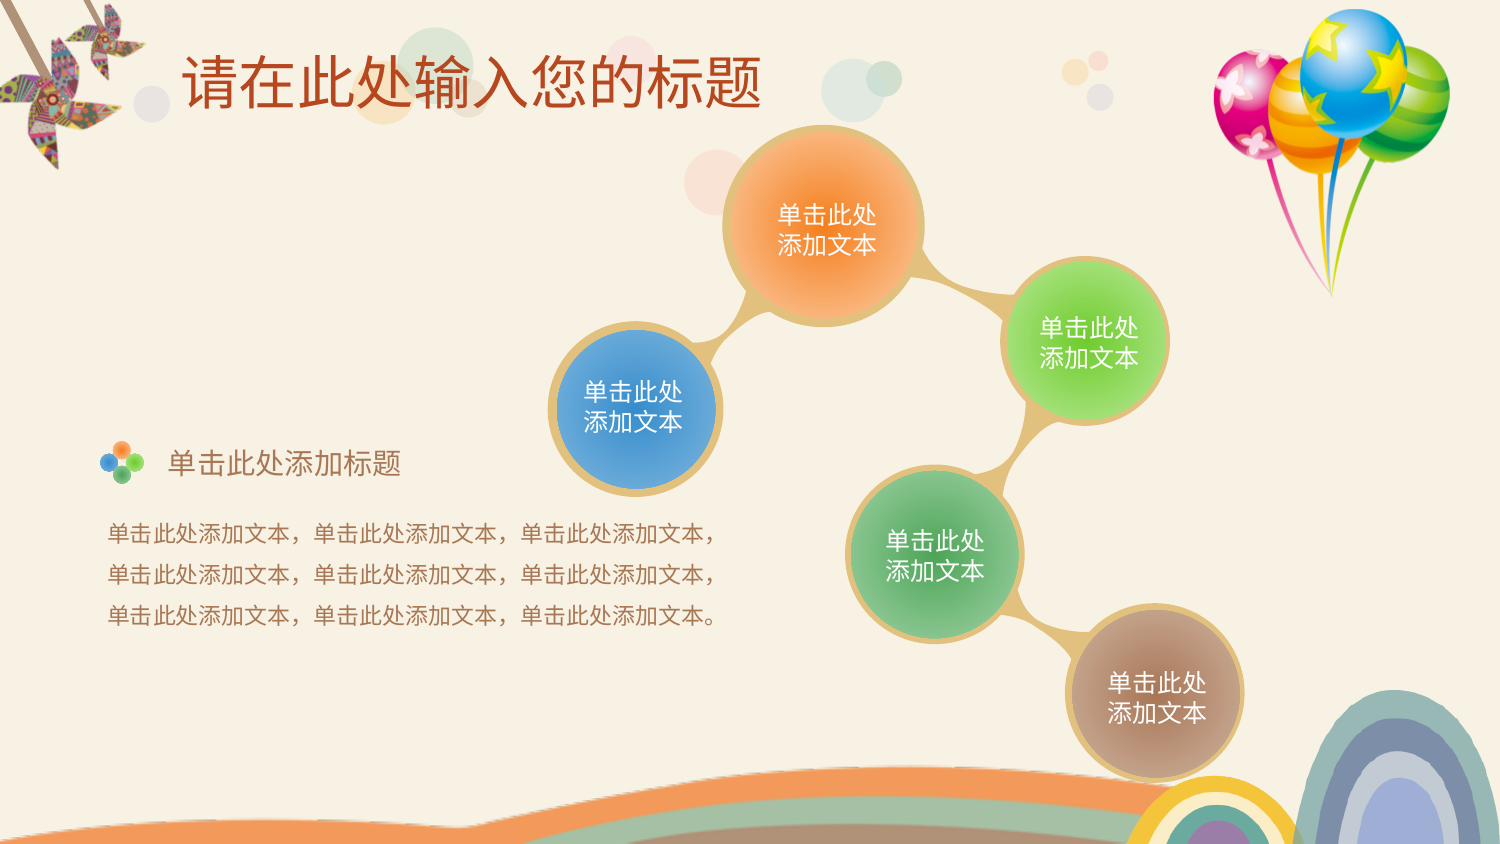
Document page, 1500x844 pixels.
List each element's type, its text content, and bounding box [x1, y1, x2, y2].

text_box [731, 132, 918, 319]
picture [0, 0, 152, 185]
text_box 请在此处输入您的标题 [165, 39, 935, 124]
text_box 单击此处添加文本，单击此处添加文本，单击此处添加文本， 单击此处添加文本，单击此处添加文本，单击此处添加文本， 单击此处添加文本，单击此处添加文本，单击此处添加文本。 [92, 498, 798, 637]
text_box [547, 124, 1246, 784]
text_box 单击此处 添加文本 [1092, 659, 1222, 735]
text_box [851, 470, 1019, 639]
picture [0, 690, 1500, 844]
text_box [556, 329, 717, 490]
text_box 单击此处 添加文本 [762, 192, 893, 267]
text_box [1007, 261, 1166, 420]
text_box 单击此处 添加文本 [568, 369, 699, 445]
text_box 单击此处添加标题 [153, 438, 420, 488]
picture [1184, 0, 1486, 302]
text_box [1072, 610, 1240, 778]
text_box 单击此处 添加文本 [1024, 305, 1155, 381]
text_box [100, 441, 144, 484]
text_box 单击此处 添加文本 [871, 518, 1001, 593]
